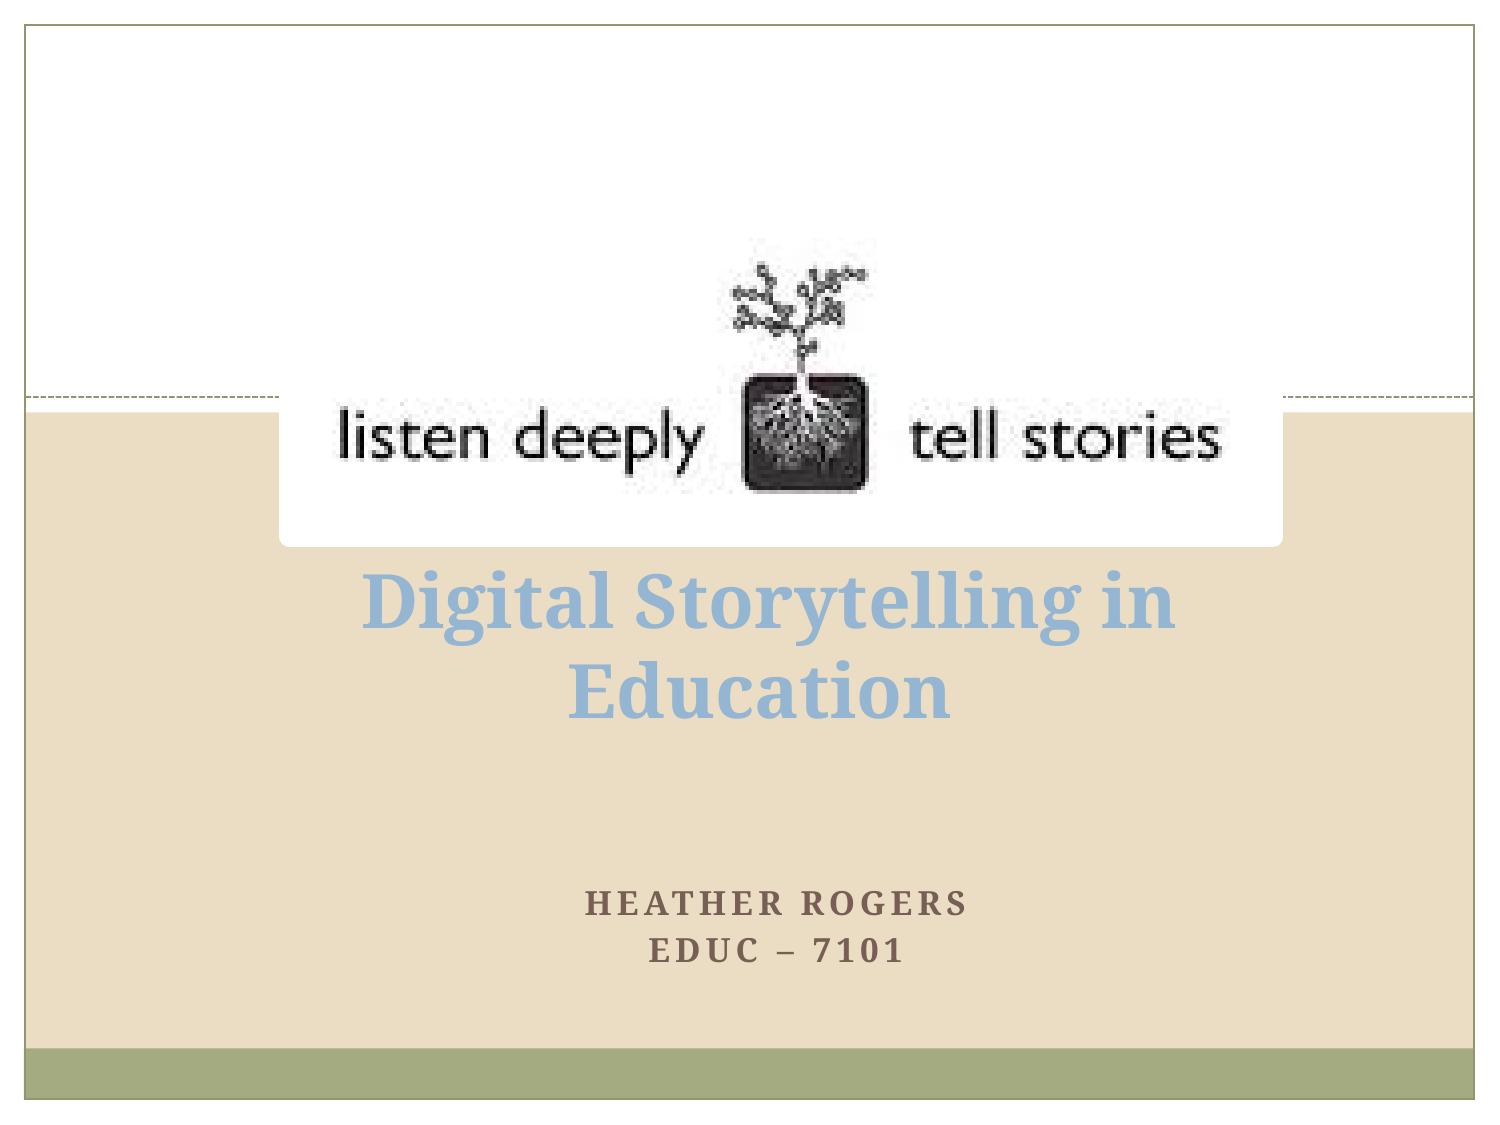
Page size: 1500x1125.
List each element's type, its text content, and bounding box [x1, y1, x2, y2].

picture [299, 237, 1263, 527]
subtitle Heather Rogers EDUC – 7101 [174, 875, 1390, 1125]
title Digital Storytelling in Education [162, 600, 1378, 742]
